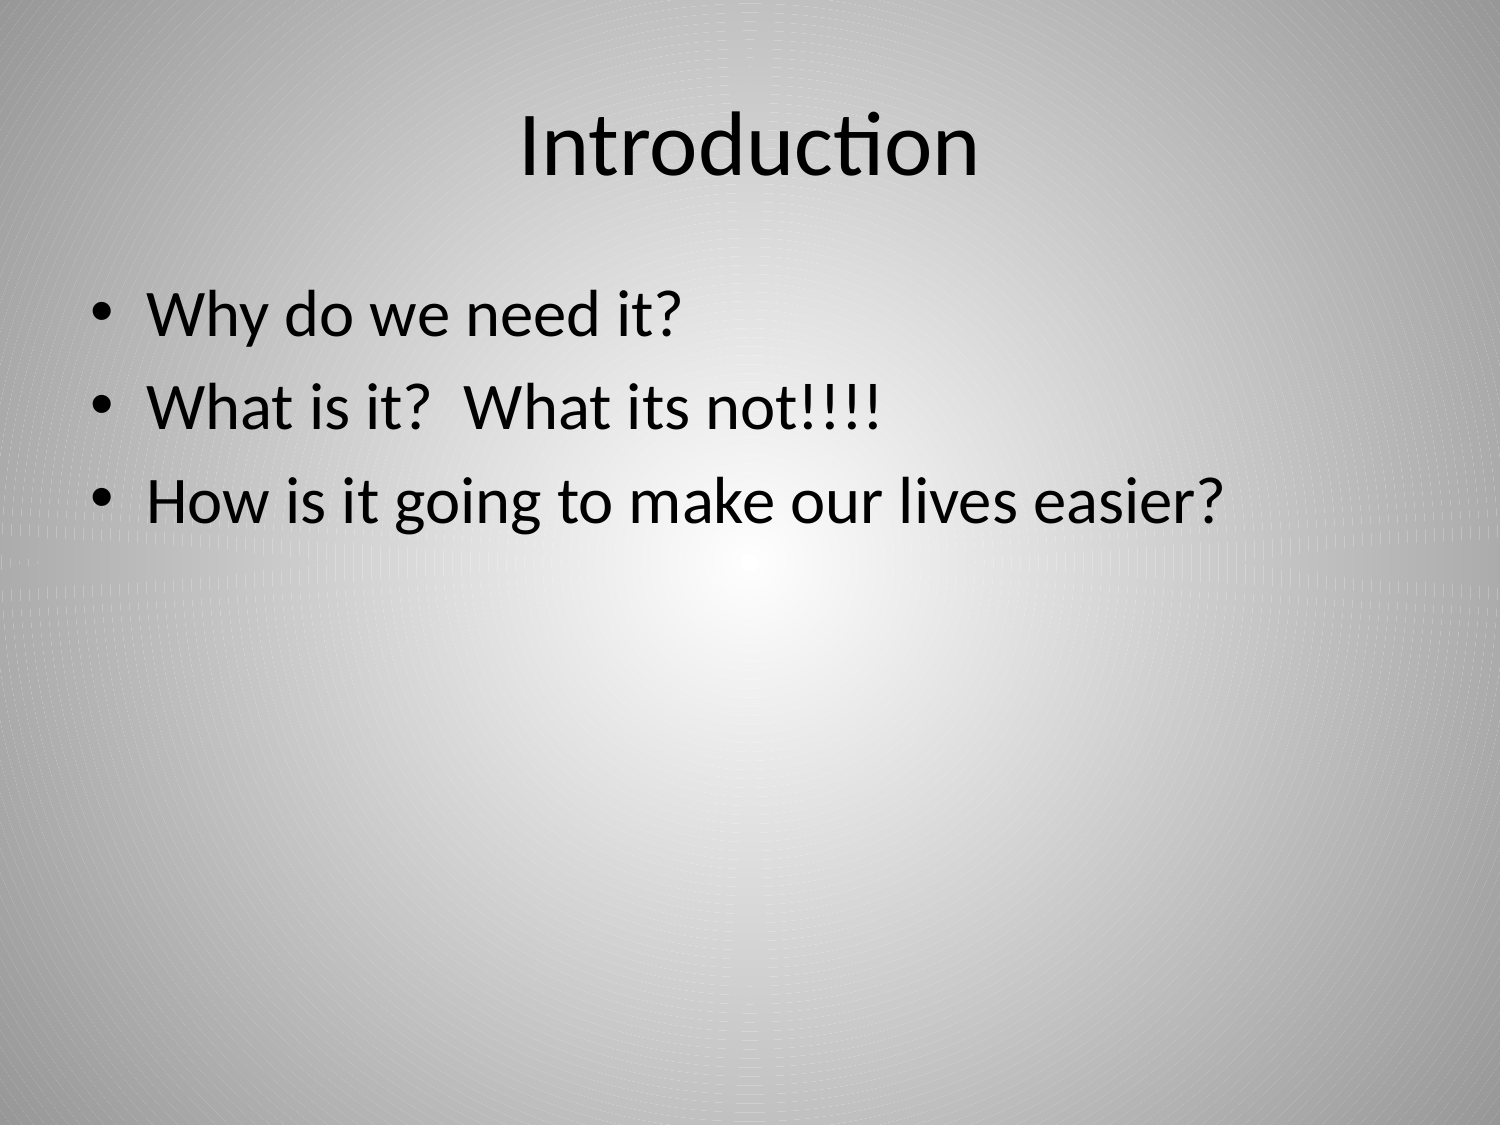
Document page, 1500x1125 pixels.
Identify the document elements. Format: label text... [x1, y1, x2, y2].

title Introduction [75, 45, 1425, 233]
list Why do we need it? What is it? What its not!!!! How is it going to make our lives easier? [75, 262, 1425, 1005]
